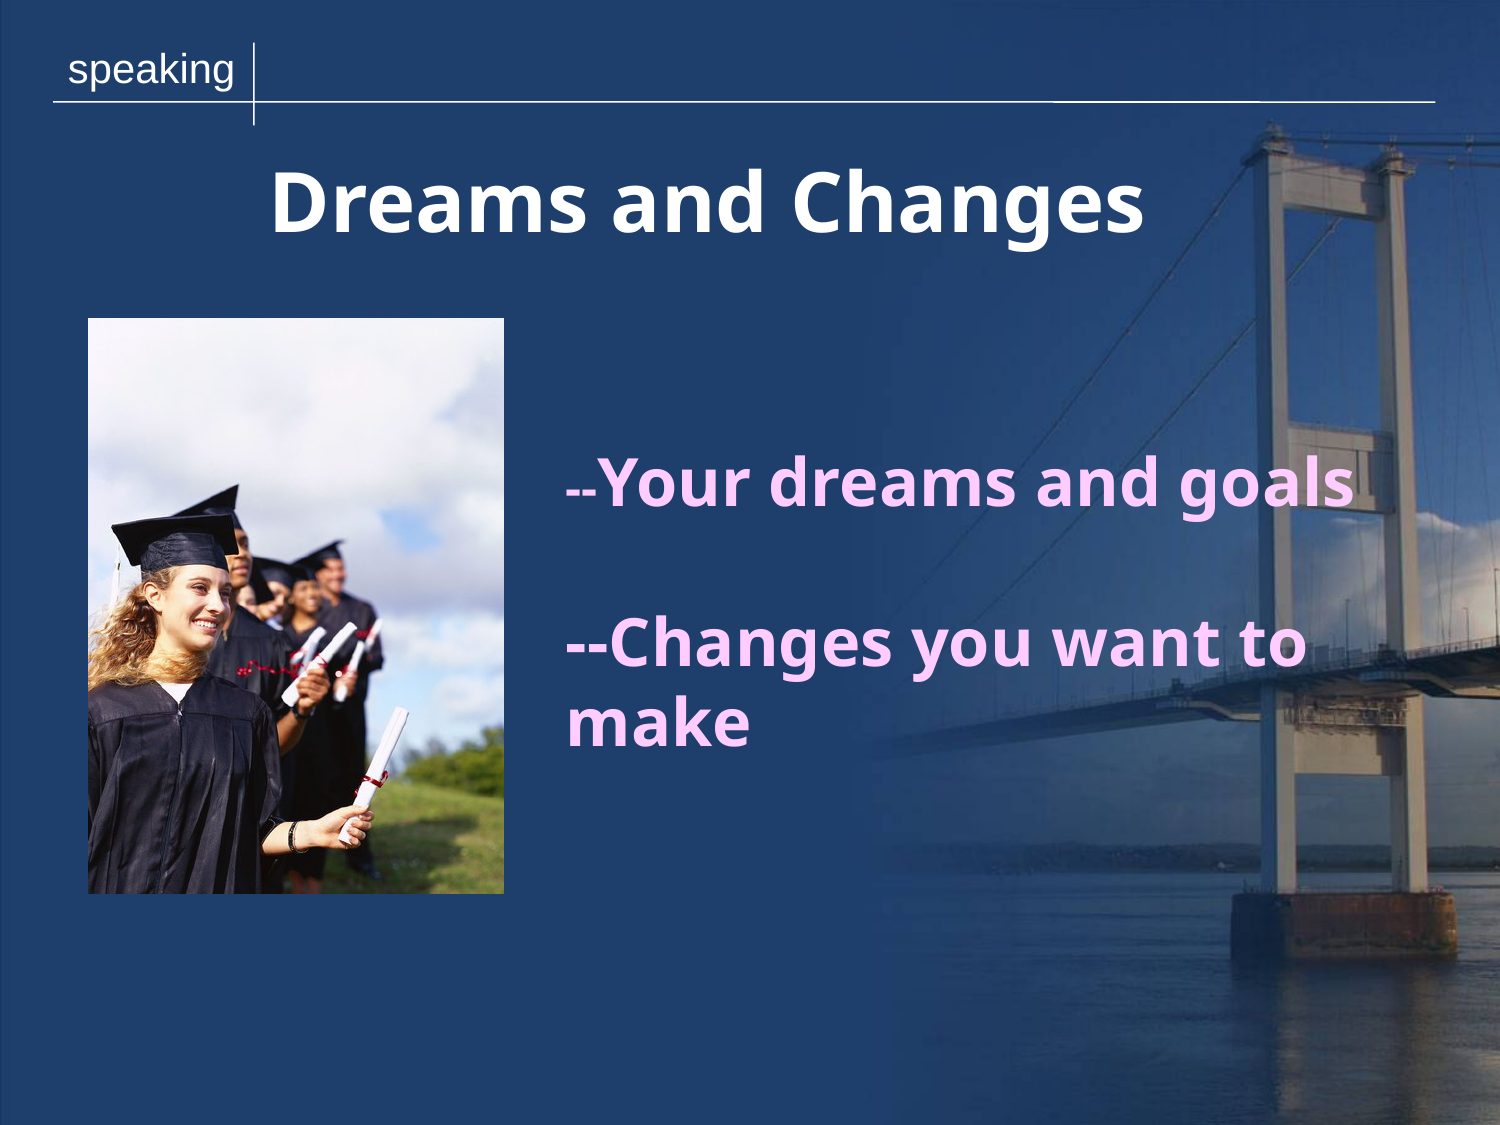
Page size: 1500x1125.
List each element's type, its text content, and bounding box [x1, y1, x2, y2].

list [88, 318, 504, 894]
list Dreams and Changes [253, 160, 1330, 244]
title speaking [52, 36, 1414, 97]
picture [0, 0, 1500, 1125]
text_box --Your dreams and goals --Changes you want to make [551, 432, 1471, 768]
